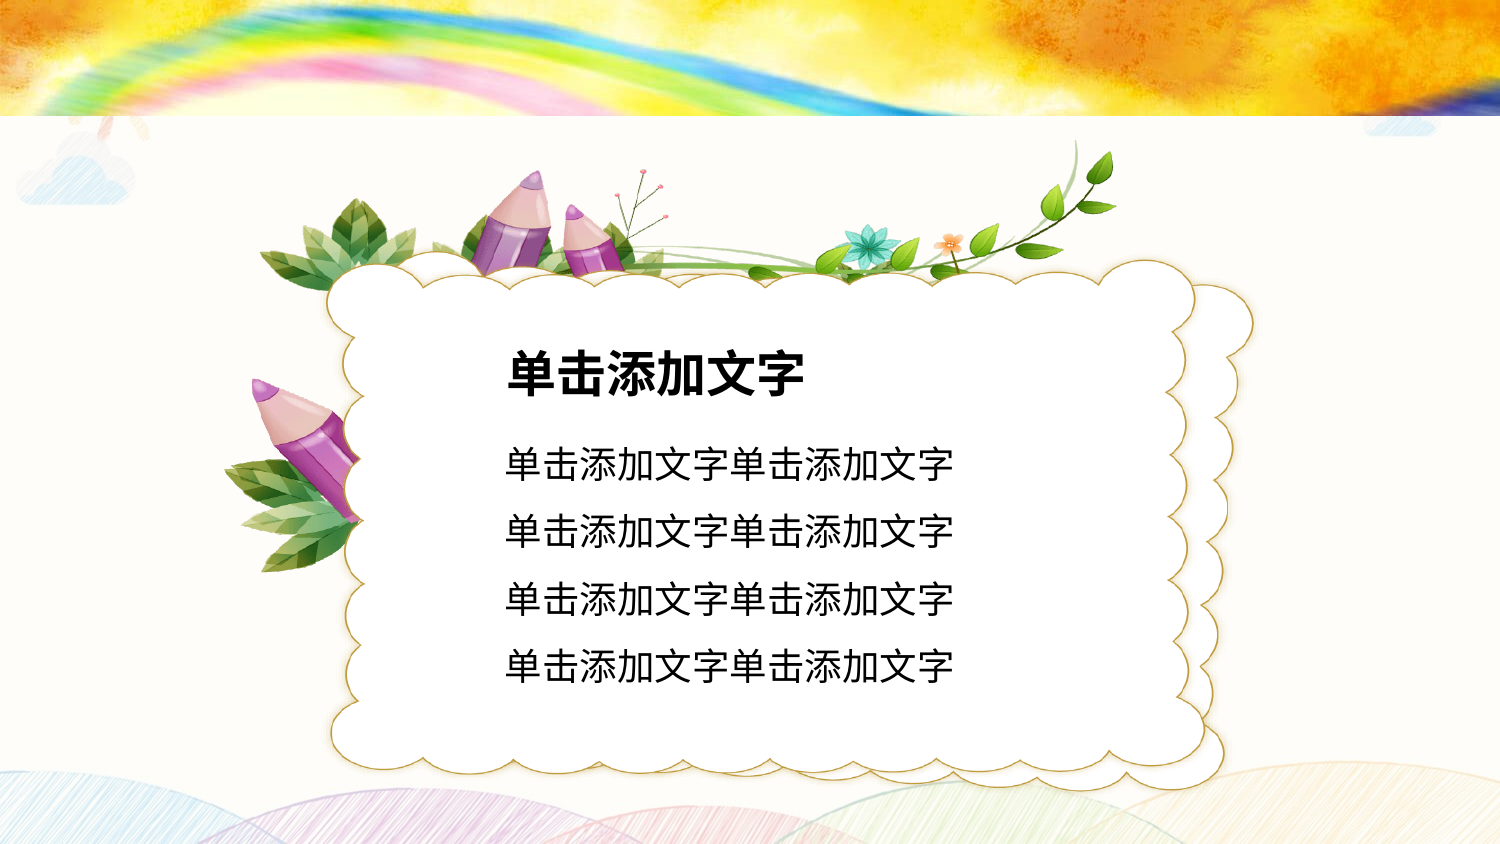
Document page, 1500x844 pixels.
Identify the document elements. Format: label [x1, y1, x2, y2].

picture [0, 0, 1500, 116]
picture [205, 140, 1279, 810]
